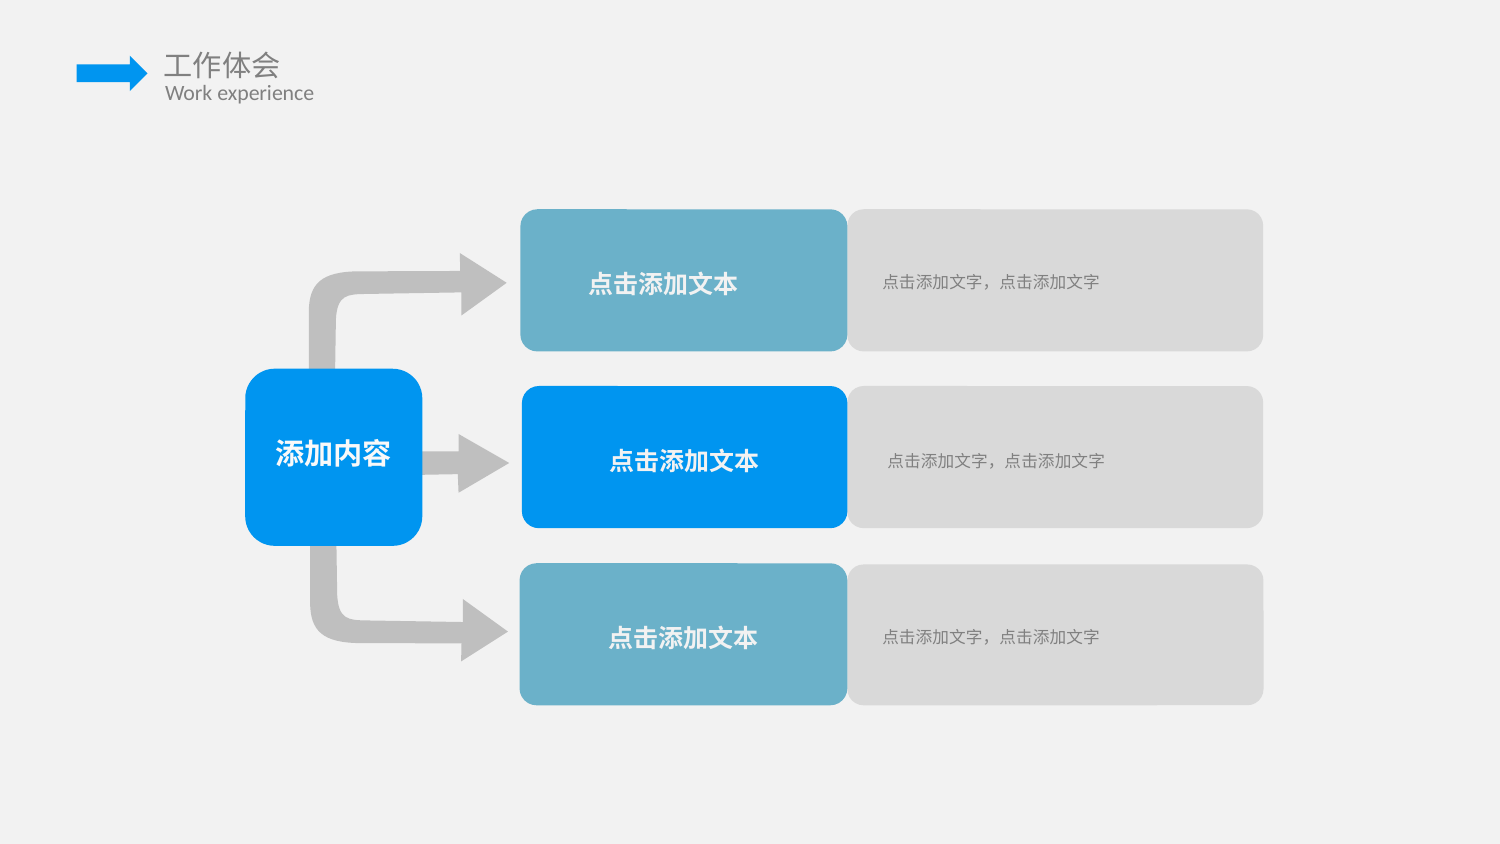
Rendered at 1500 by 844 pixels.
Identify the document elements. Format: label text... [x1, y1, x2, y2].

text_box 点击添加文字，点击添加文字 [847, 209, 1264, 352]
text_box 点击添加文字，点击添加文字 [847, 564, 1264, 706]
text_box 点击添加文字，点击添加文字 [847, 385, 1264, 529]
text_box [310, 546, 508, 662]
text_box [423, 433, 510, 493]
text_box 添加内容 [245, 368, 423, 546]
text_box [308, 252, 507, 368]
text_box 点击添加文本 [519, 563, 848, 706]
text_box 点击添加文本 [521, 385, 848, 529]
text_box 点击添加文本 [520, 209, 848, 352]
